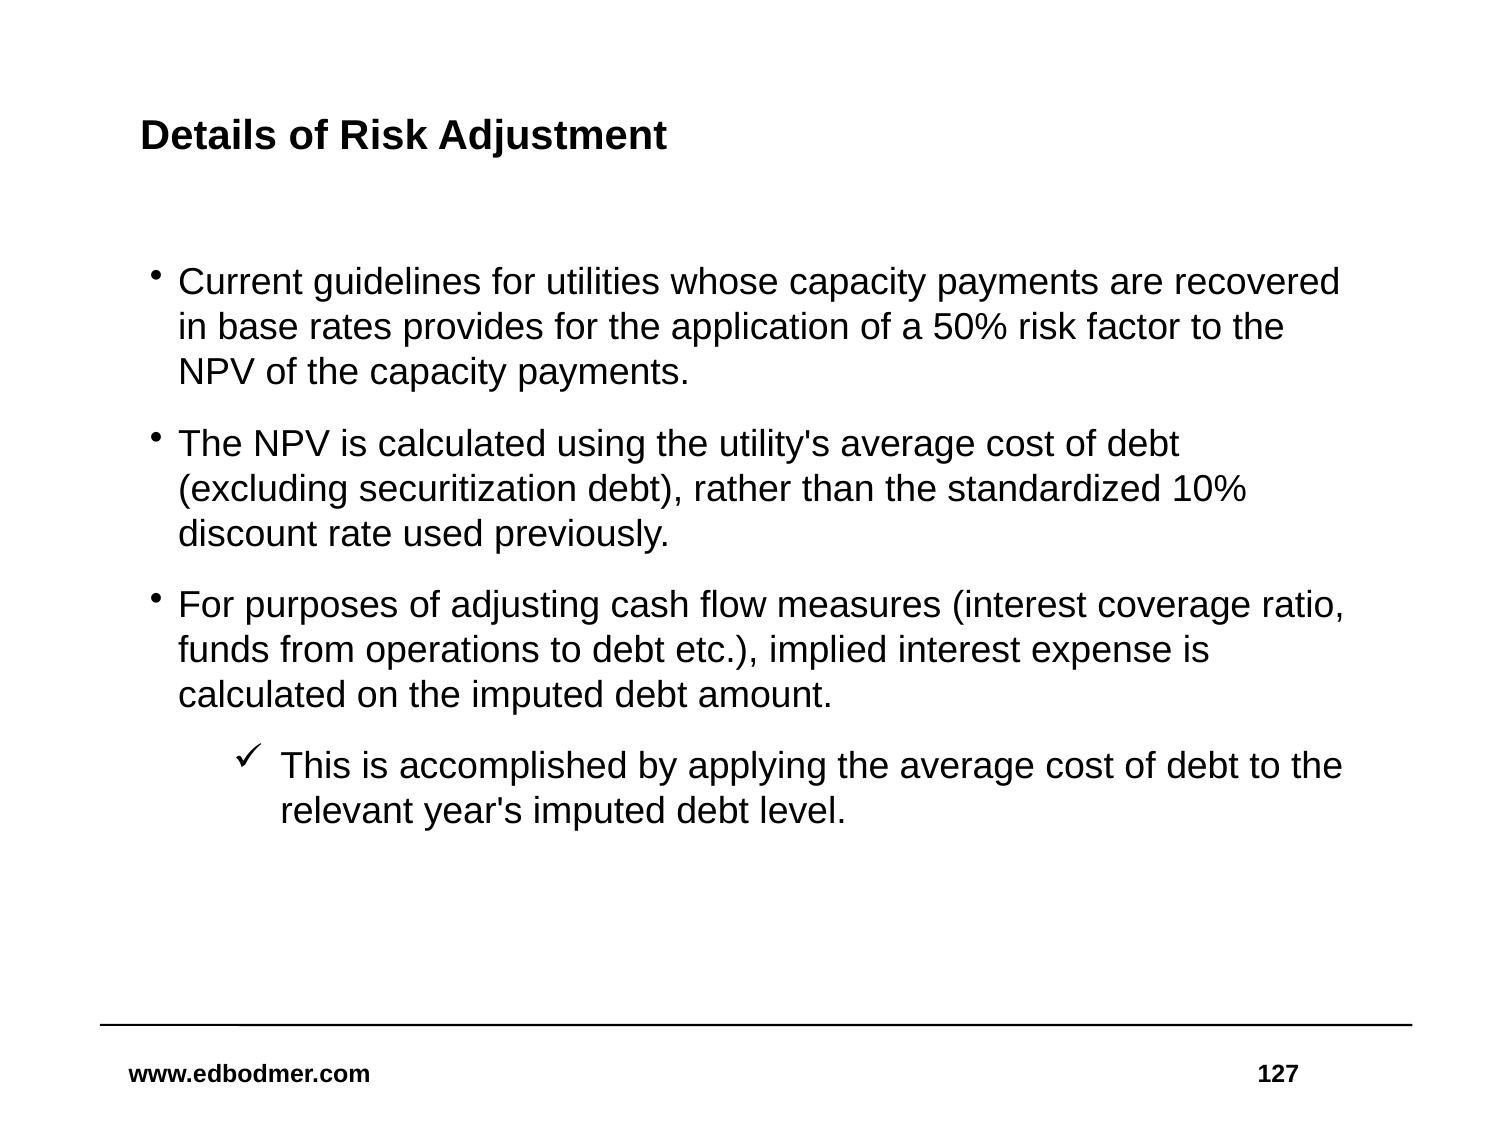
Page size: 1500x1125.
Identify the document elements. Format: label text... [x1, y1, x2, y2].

title Details of Risk Adjustment [125, 99, 1288, 225]
list Current guidelines for utilities whose capacity payments are recovered in base rates provides for the application of a 50% risk factor to the NPV of the capacity payments. The NPV is calculated using the utility's average cost of debt (excluding securitization debt), rather than the standardized 10% discount rate used previously. For purposes of adjusting cash flow measures (interest coverage ratio, funds from operations to debt etc.), implied interest expense is calculated on the imputed debt amount. This is accomplished by applying the average cost of debt to the relevant year's imputed debt level. [125, 249, 1375, 1000]
